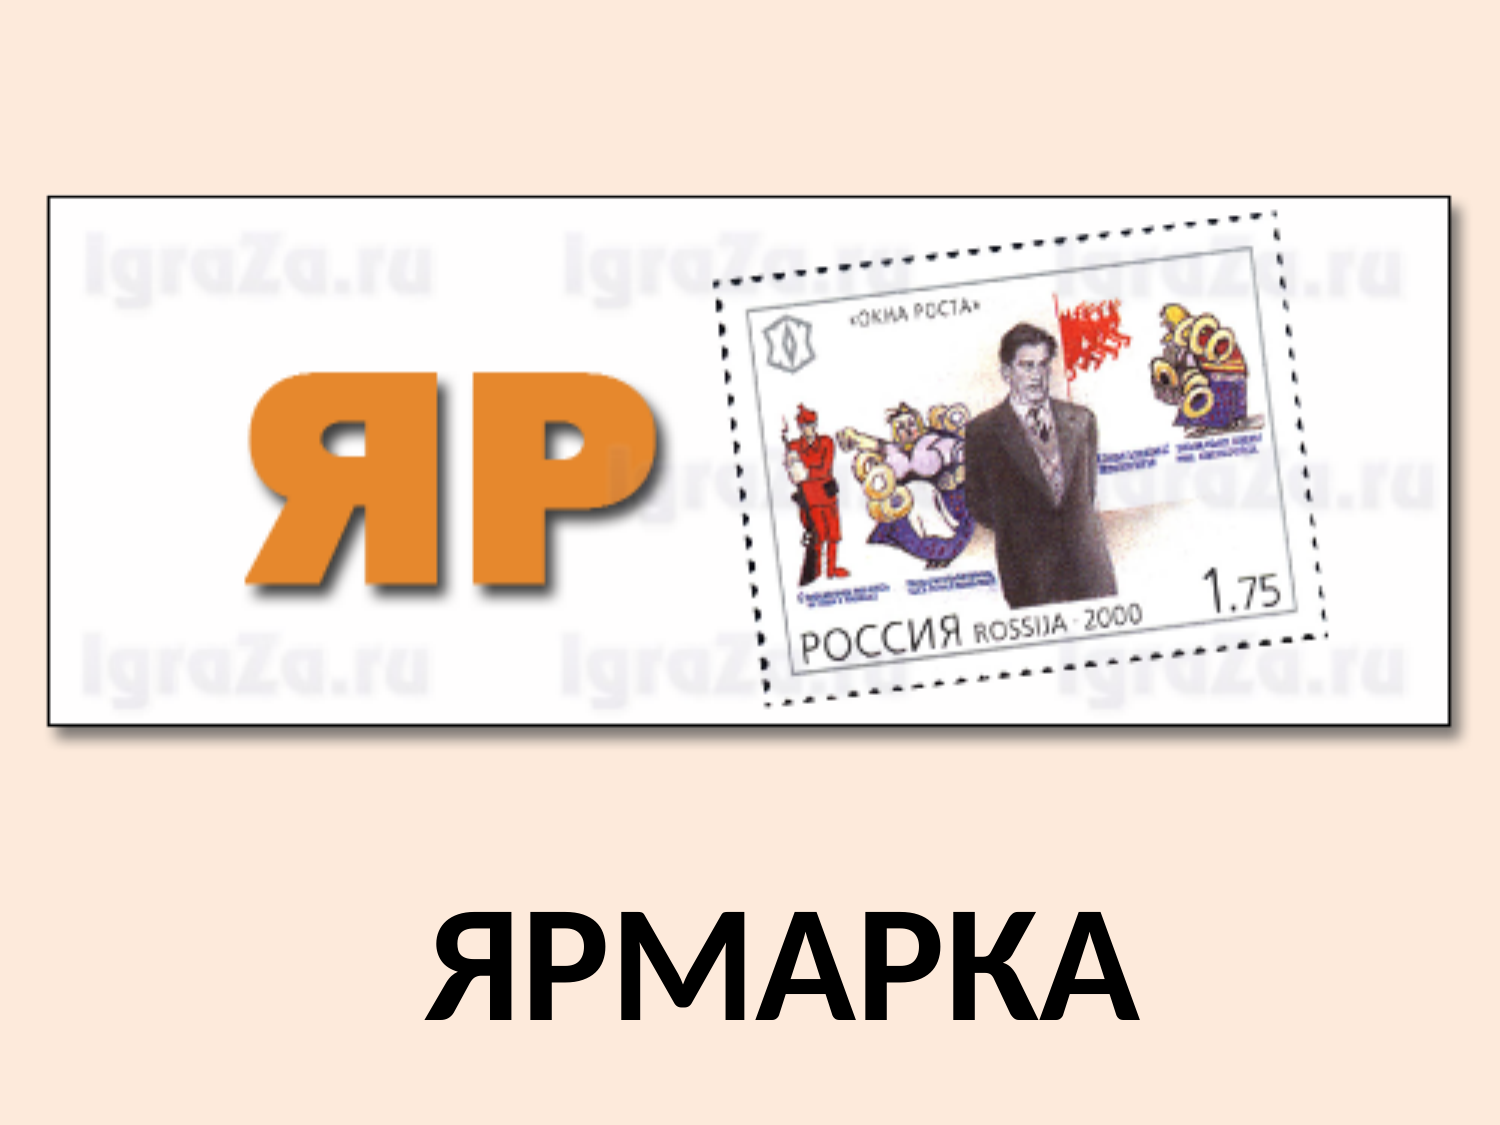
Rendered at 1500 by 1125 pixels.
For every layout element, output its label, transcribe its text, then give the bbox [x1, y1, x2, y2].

picture [0, 160, 1500, 762]
text_box ЯРМАРКА [411, 845, 1156, 1061]
